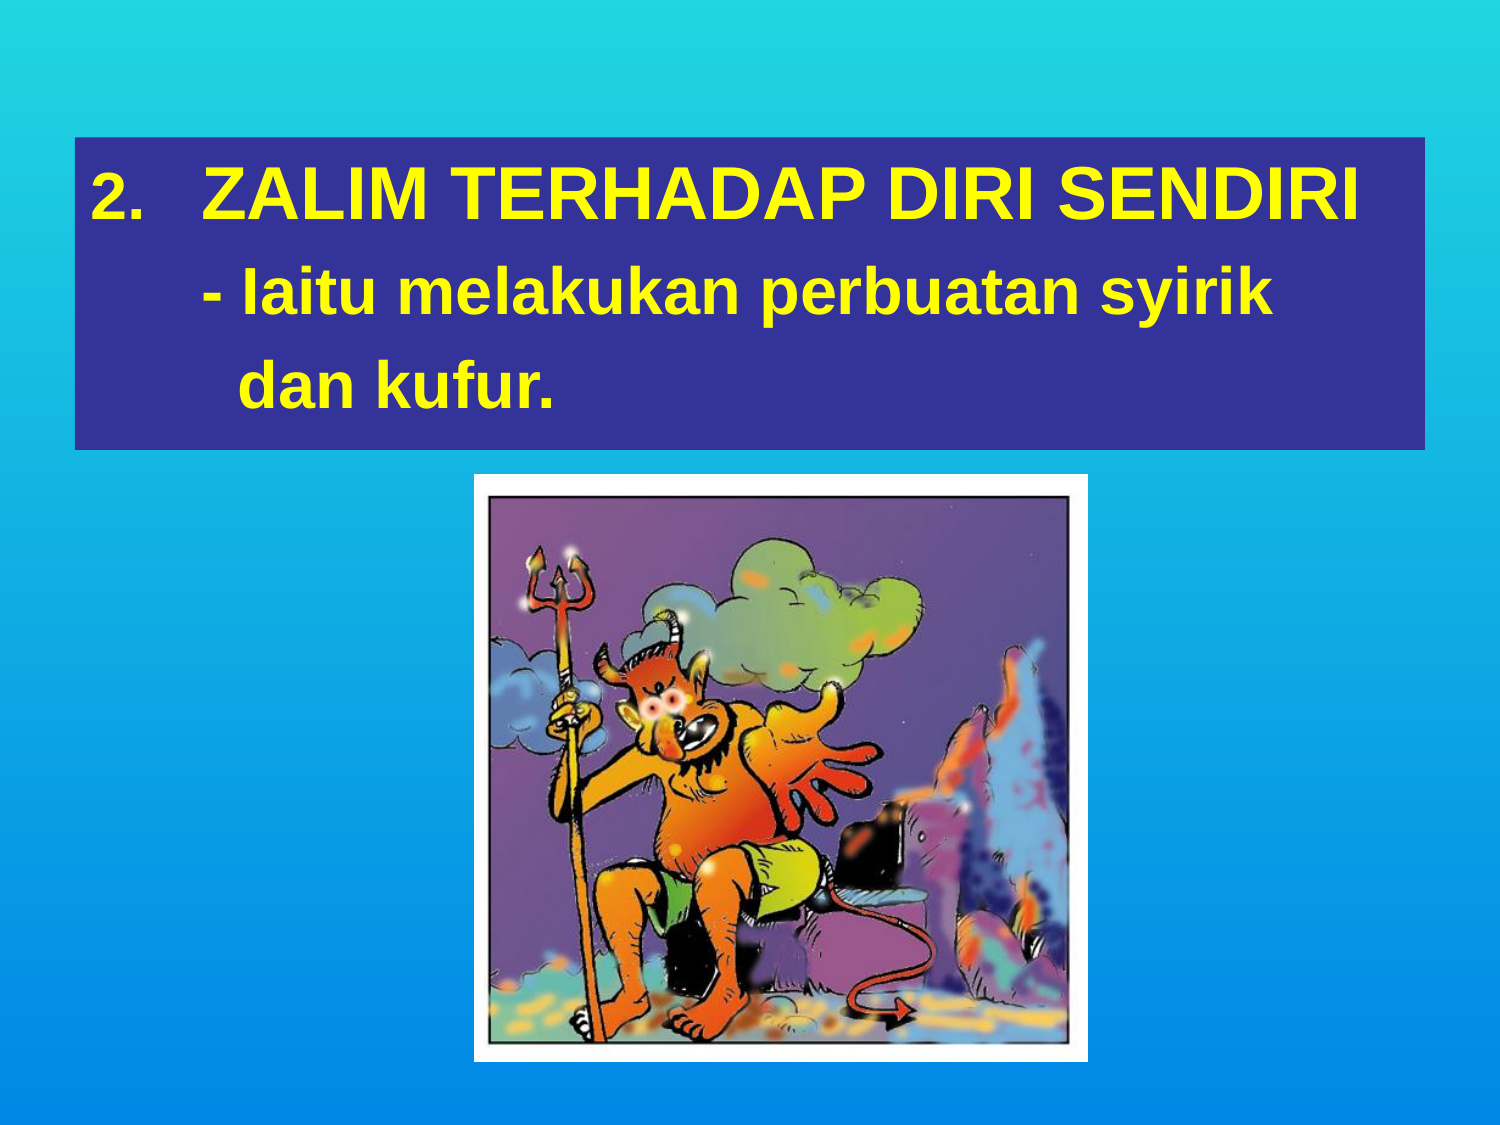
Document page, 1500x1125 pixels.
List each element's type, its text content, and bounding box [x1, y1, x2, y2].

text_box 2. ZALIM TERHADAP DIRI SENDIRI - Iaitu melakukan perbuatan syirik dan kufur. [74, 137, 1425, 450]
picture [0, 471, 1500, 1063]
